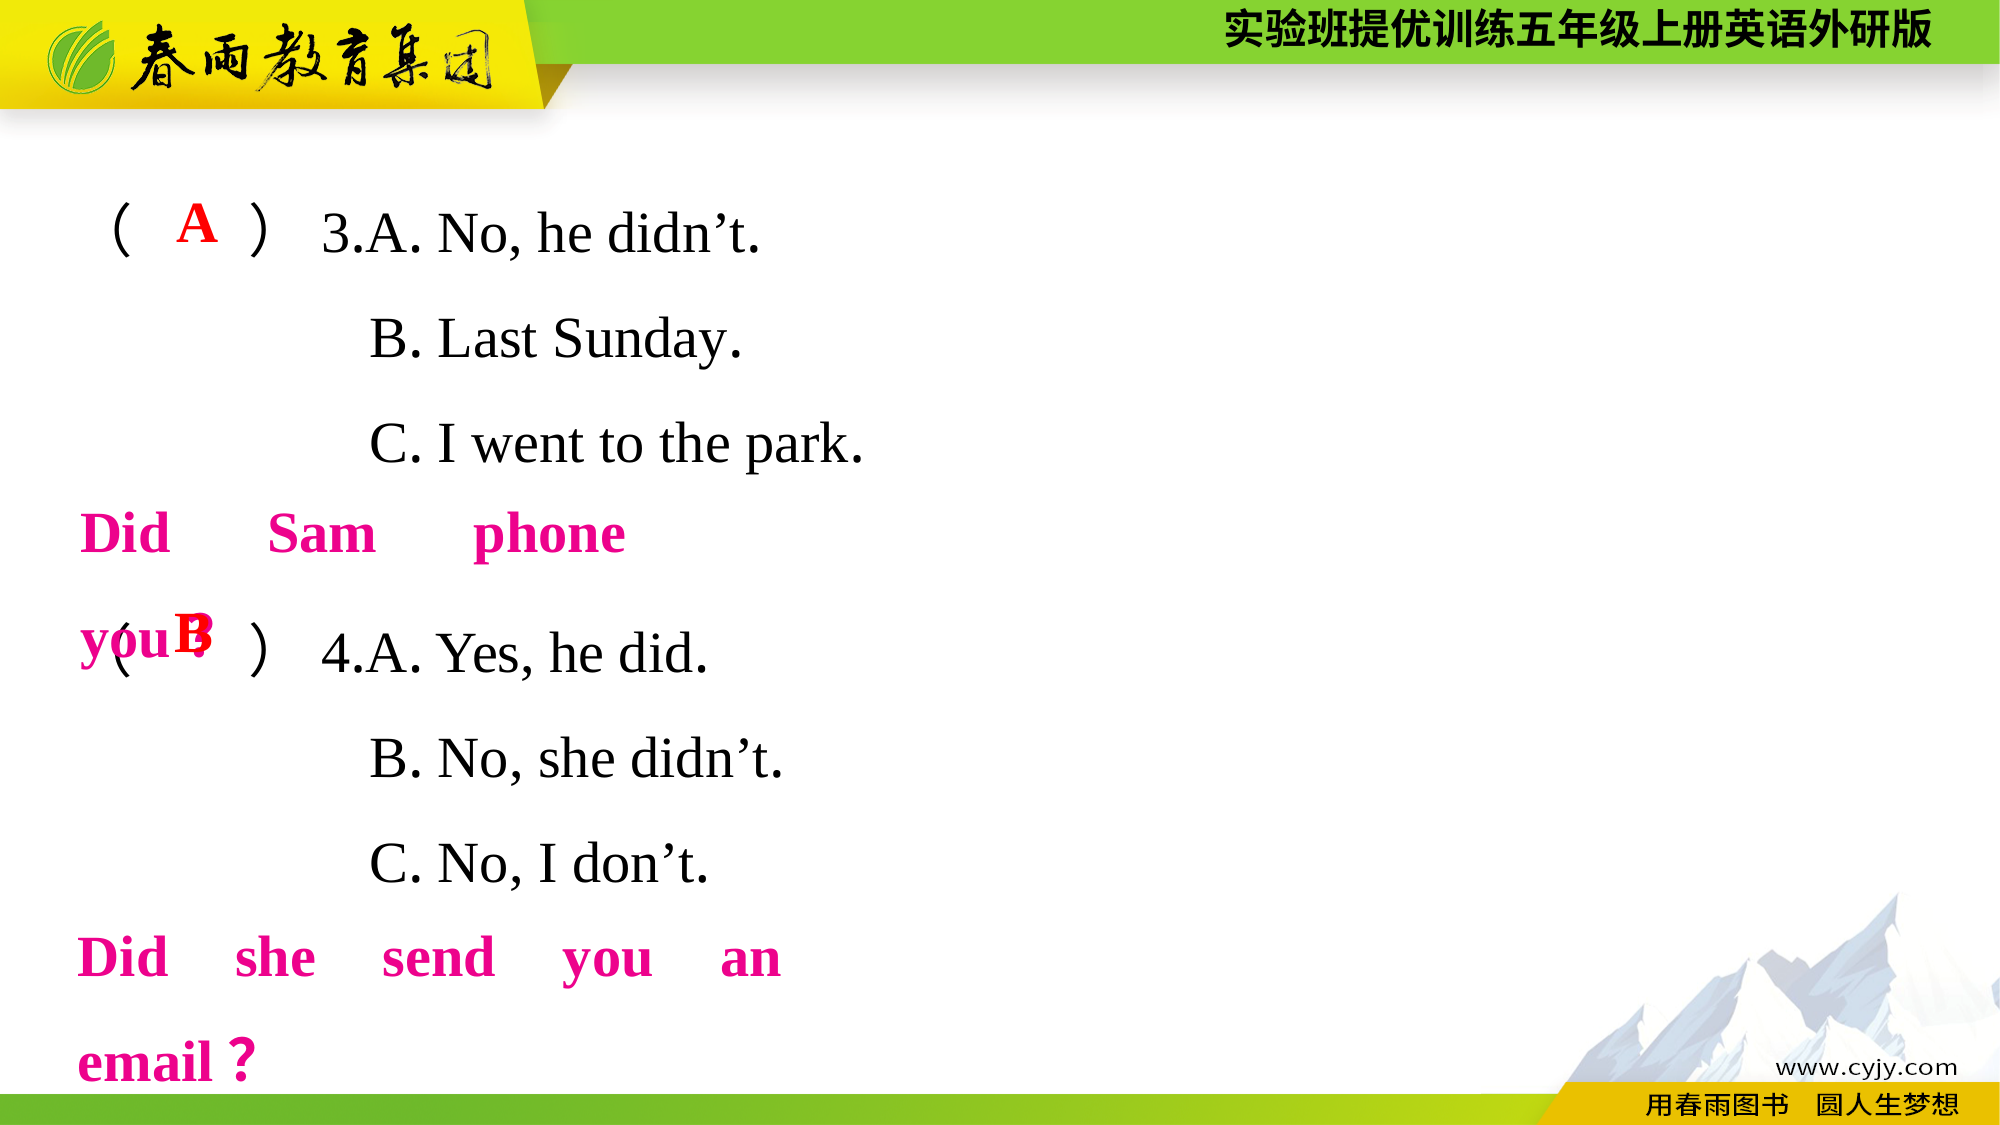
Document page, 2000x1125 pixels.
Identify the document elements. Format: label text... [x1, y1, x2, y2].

list （ ）3.A. No, he didn’t. B. Last Sunday. C. I went to the park. （ ）4.A. Yes, he did. B. No, she didn’t. C. No, I don’t. [59, 151, 1944, 910]
text_box B [159, 586, 229, 672]
picture [0, 0, 2000, 1125]
text_box Did she send you an email？ [63, 876, 798, 996]
text_box A [161, 176, 234, 262]
text_box Did Sam phone you？ [65, 452, 642, 572]
